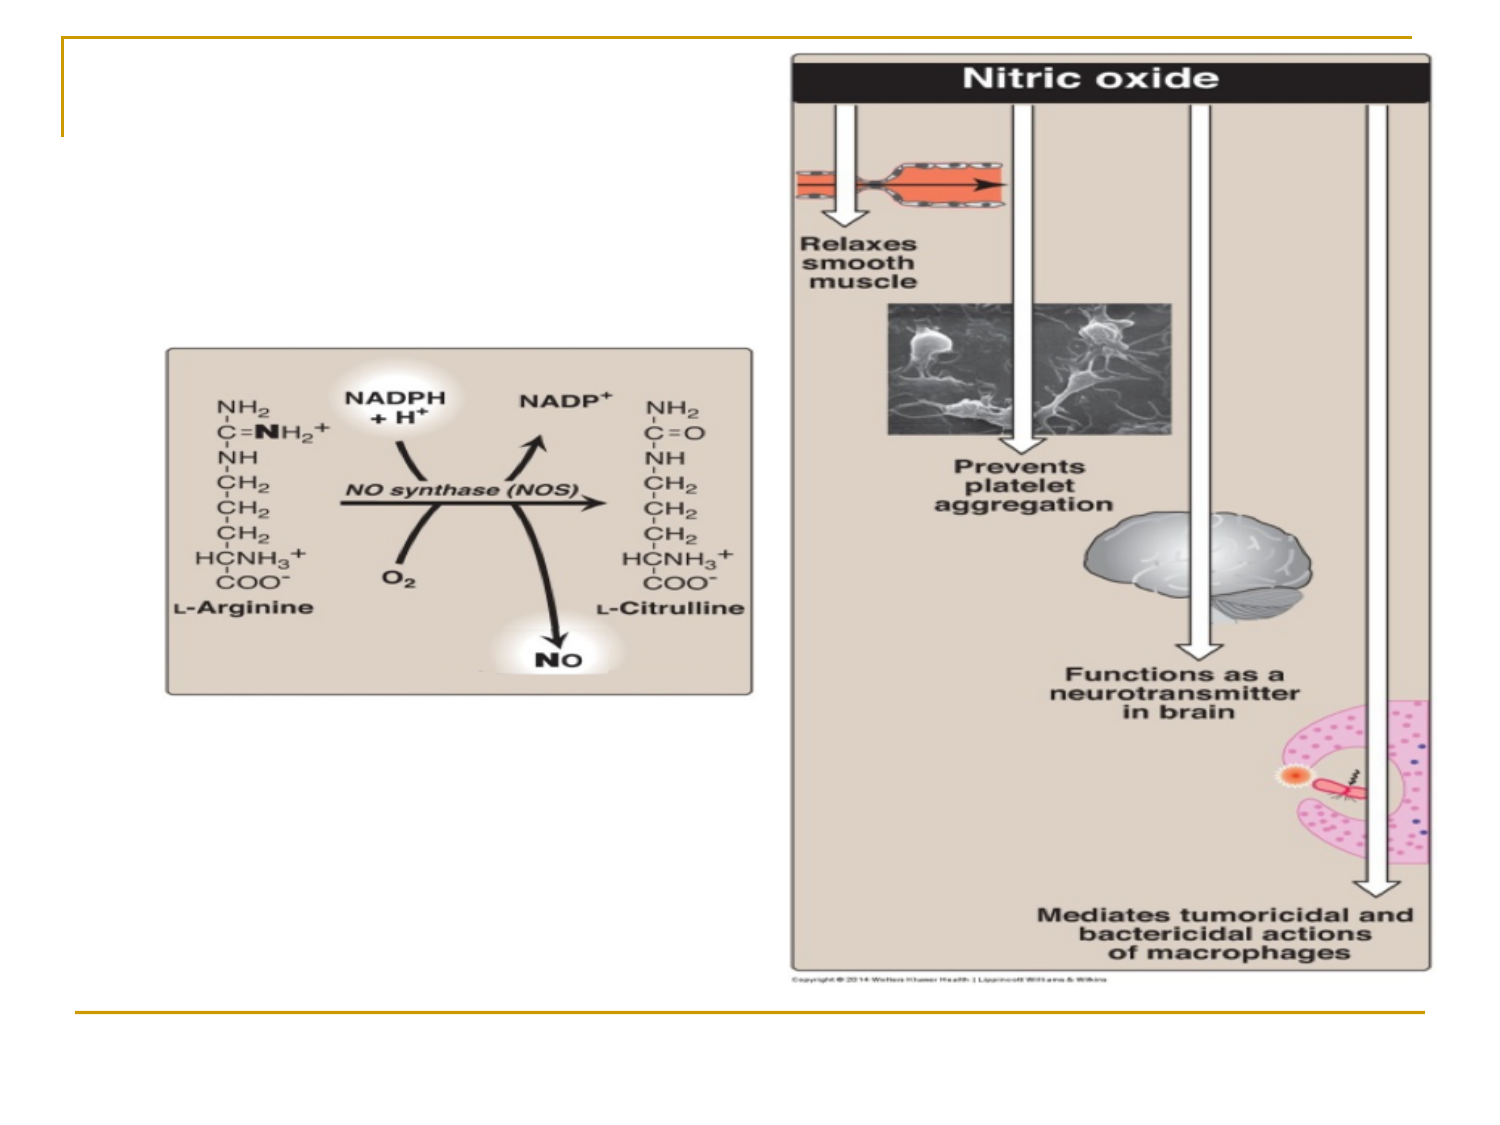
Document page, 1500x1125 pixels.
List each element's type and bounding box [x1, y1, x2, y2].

picture [162, 345, 758, 701]
picture [787, 52, 1438, 986]
